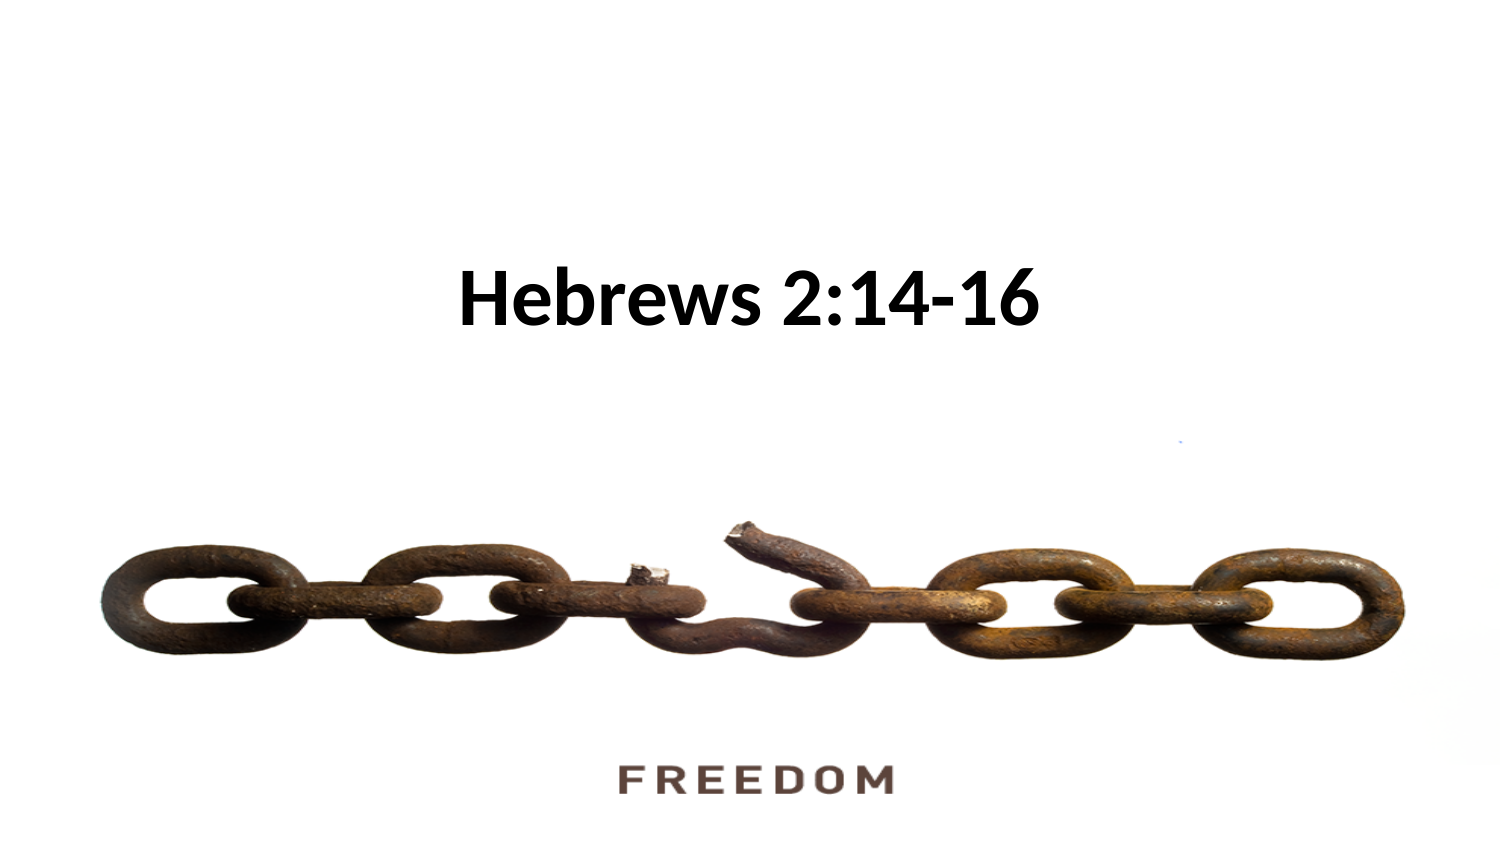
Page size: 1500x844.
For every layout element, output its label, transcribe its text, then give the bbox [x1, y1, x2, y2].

text_box Hebrews 2:14-16 [428, 234, 1072, 350]
picture [0, 436, 1500, 844]
